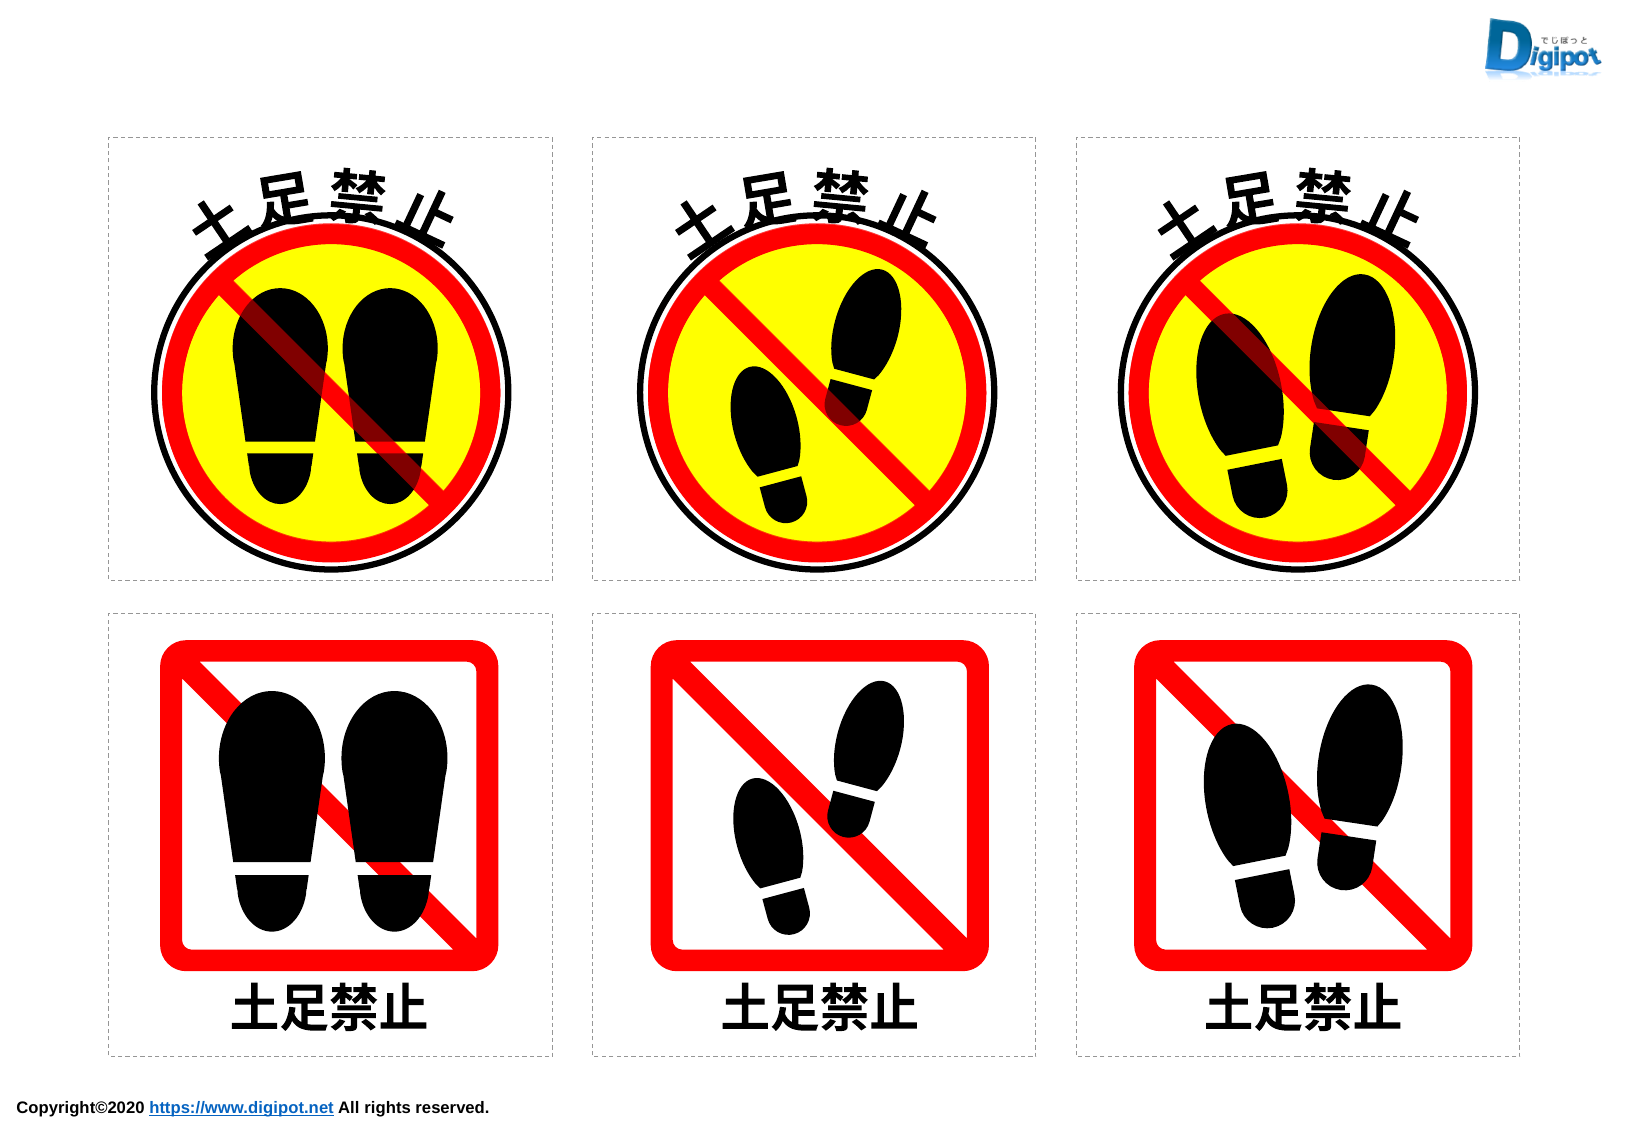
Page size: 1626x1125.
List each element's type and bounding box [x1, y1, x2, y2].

text_box [160, 640, 499, 1032]
text_box [154, 193, 509, 570]
text_box [650, 640, 989, 1032]
picture [1485, 18, 1602, 82]
text_box [1134, 640, 1473, 1032]
text_box [640, 193, 995, 570]
text_box [1120, 193, 1475, 570]
